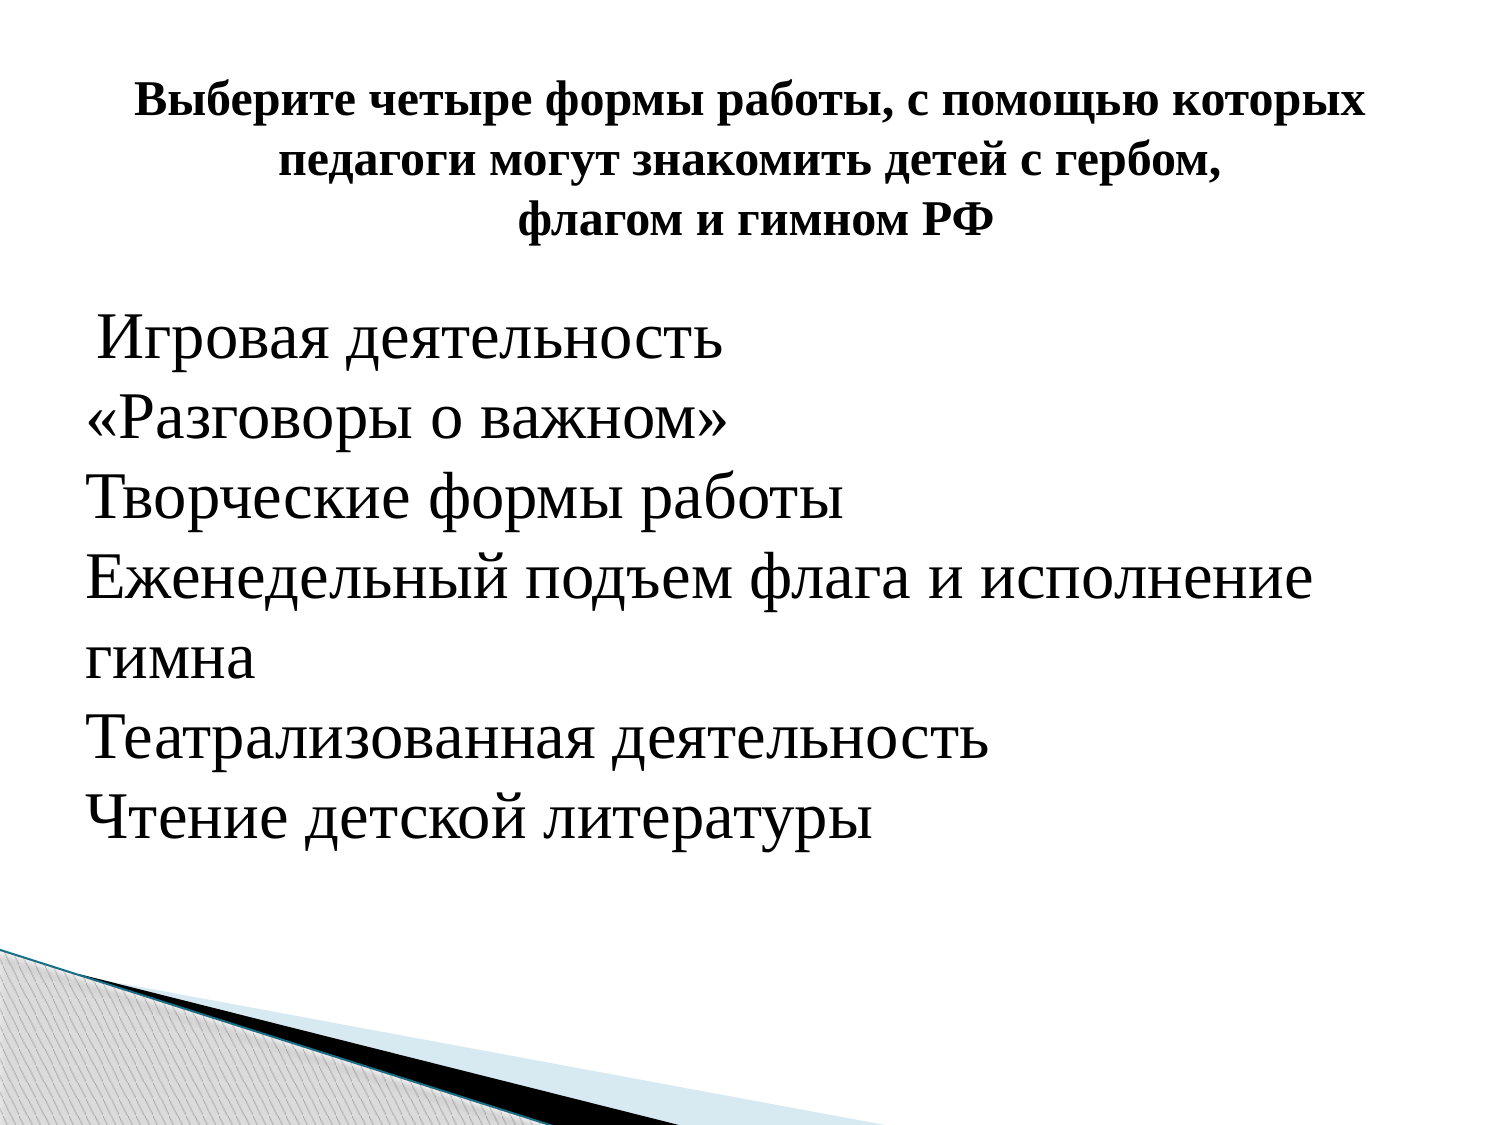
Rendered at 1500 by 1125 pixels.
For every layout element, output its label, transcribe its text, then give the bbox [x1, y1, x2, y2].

text_box Выберите четыре формы работы, с помощью которых педагоги могут знакомить детей с гербом, флагом и гимном РФ [23, 58, 1477, 254]
text_box Игровая деятельность «Разговоры о важном» Творческие формы работы Еженедельный подъем флага и исполнение гимна Театрализованная деятельность Чтение детской литературы ровая деятельность [70, 284, 1477, 884]
